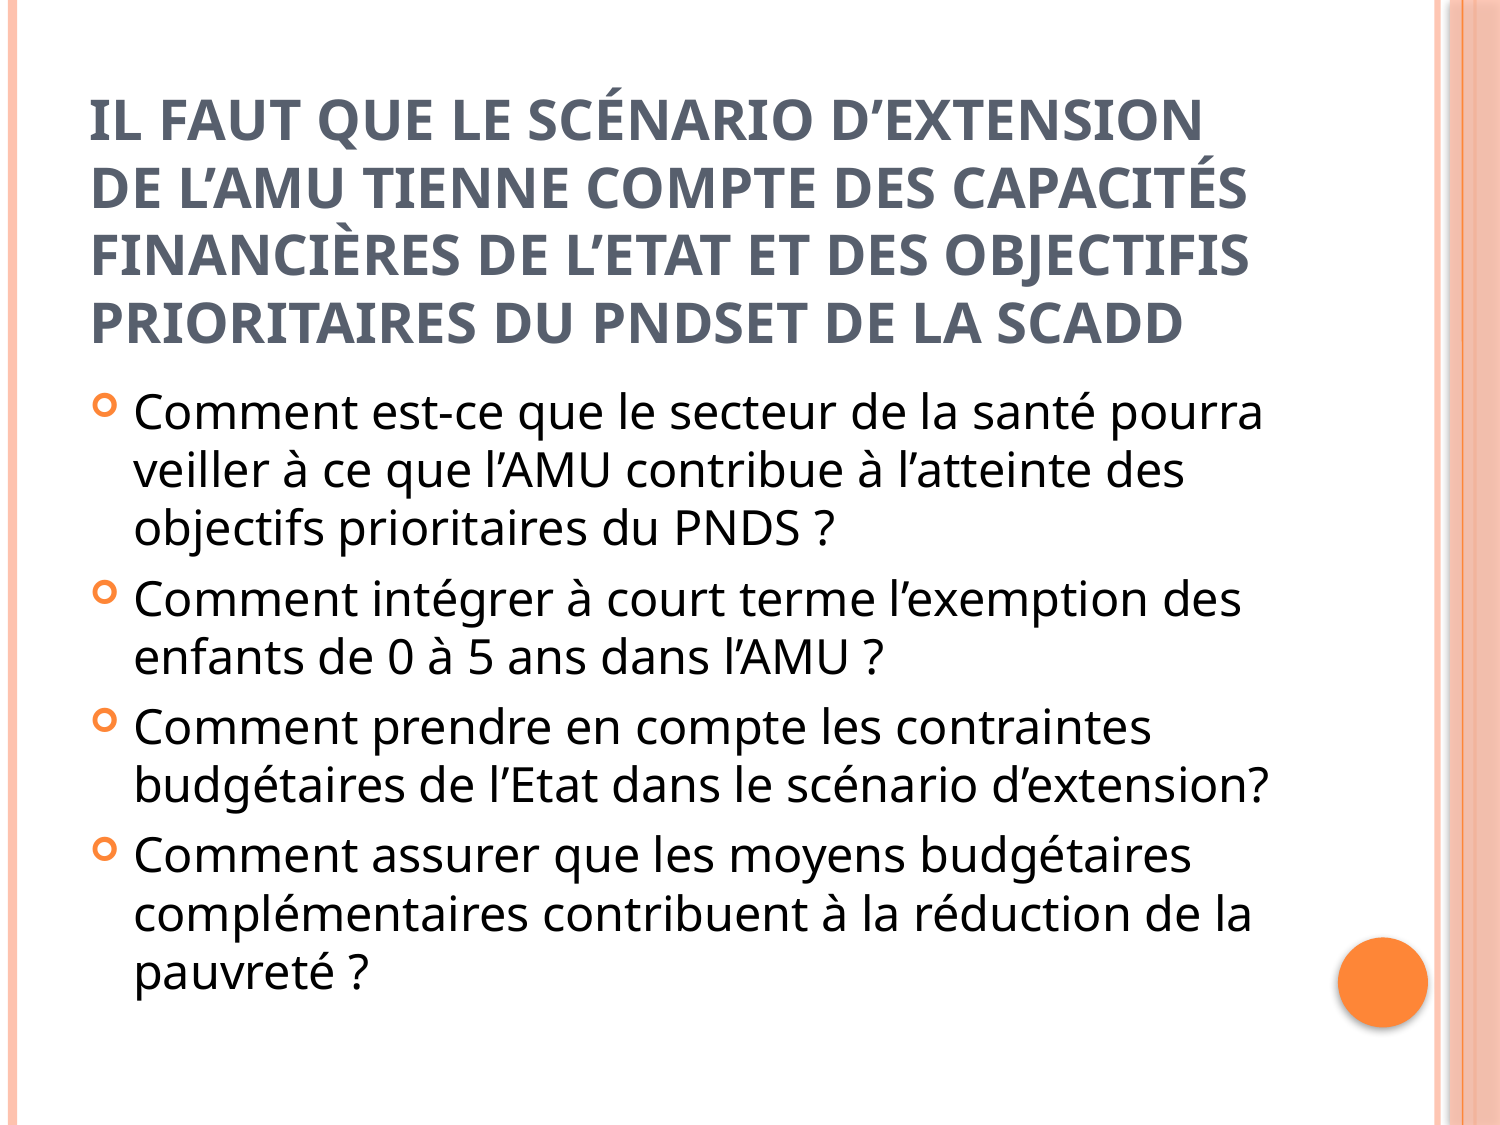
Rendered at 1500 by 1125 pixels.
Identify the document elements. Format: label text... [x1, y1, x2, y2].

list Comment est-ce que le secteur de la santé pourra veiller à ce que l’AMU contribue à l’atteinte des objectifs prioritaires du PNDS ? Comment intégrer à court terme l’exemption des enfants de 0 à 5 ans dans l’AMU ? Comment prendre en compte les contraintes budgétaires de l’Etat dans le scénario d’extension? Comment assurer que les moyens budgétaires complémentaires contribuent à la réduction de la pauvreté ? [75, 373, 1300, 1062]
title Il faut que le scénario d’extension de l’AMU tienne compte des capacités financières de l’Etat et des objectifis prioritaires du PNDSet de la SCADD [75, 45, 1300, 362]
